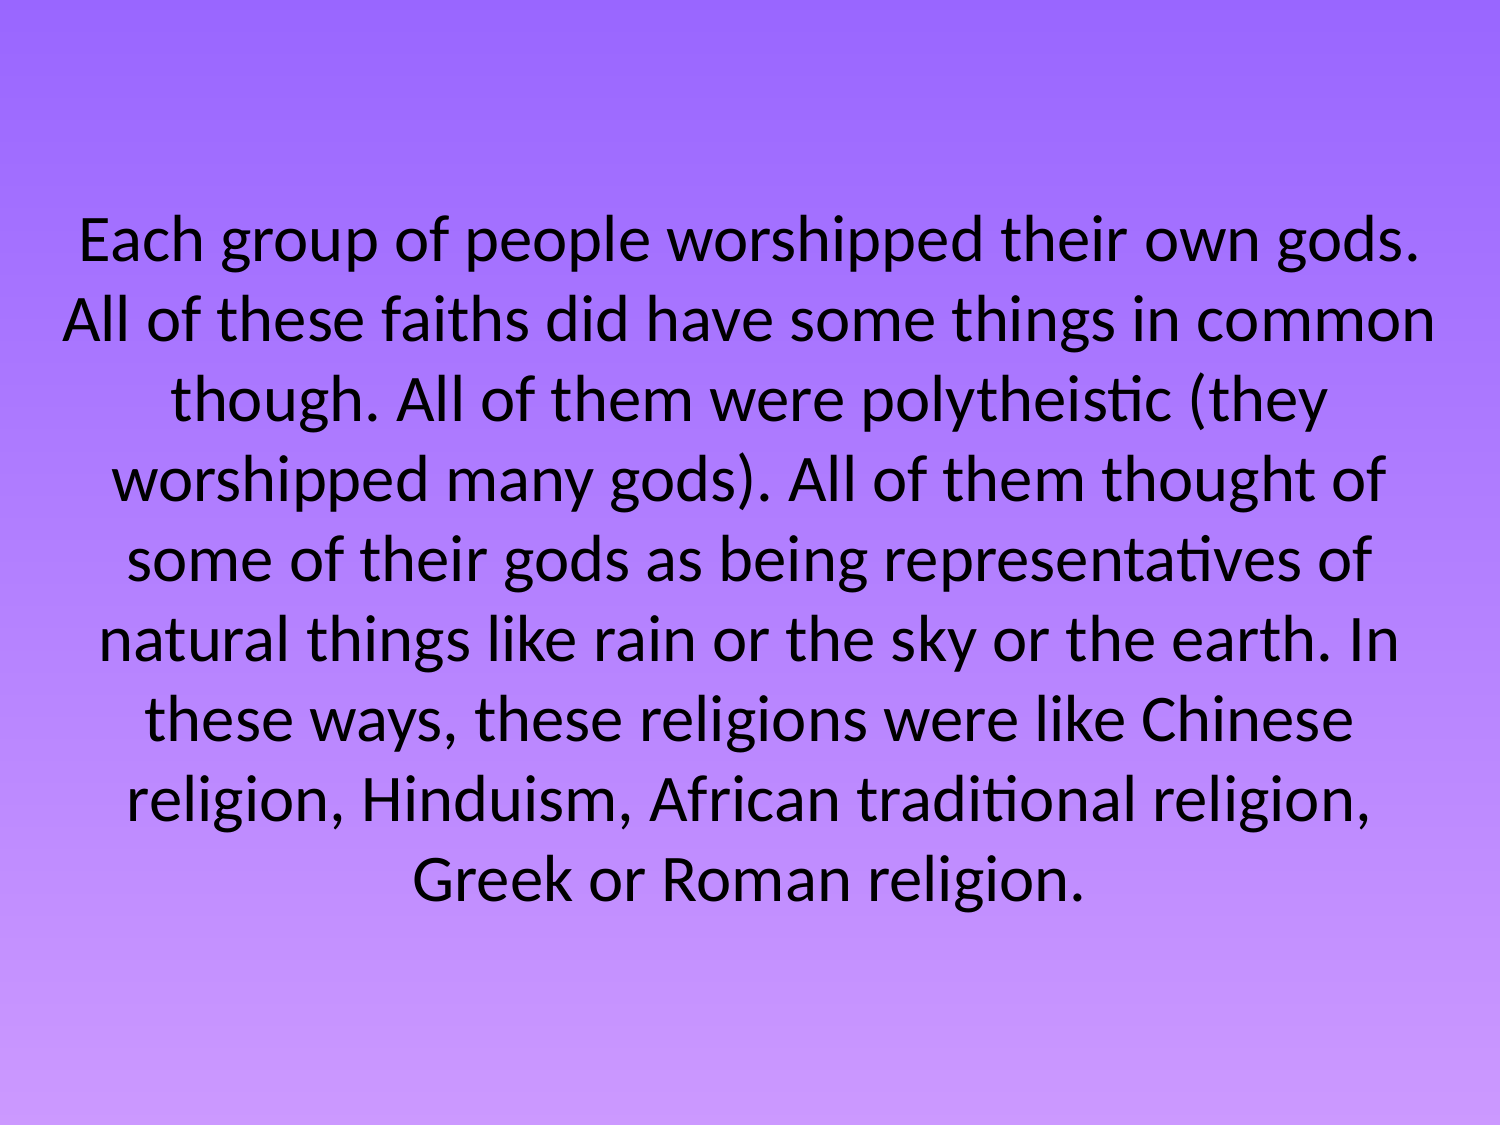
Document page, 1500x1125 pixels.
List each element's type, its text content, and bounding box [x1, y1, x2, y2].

text_box Each group of people worshipped their own gods. All of these faiths did have some things in common though. All of them were polytheistic (they worshipped many gods). All of them thought of some of their gods as being representatives of natural things like rain or the sky or the earth. In these ways, these religions were like Chinese religion, Hinduism, African traditional religion, Greek or Roman religion. [24, 187, 1475, 1002]
